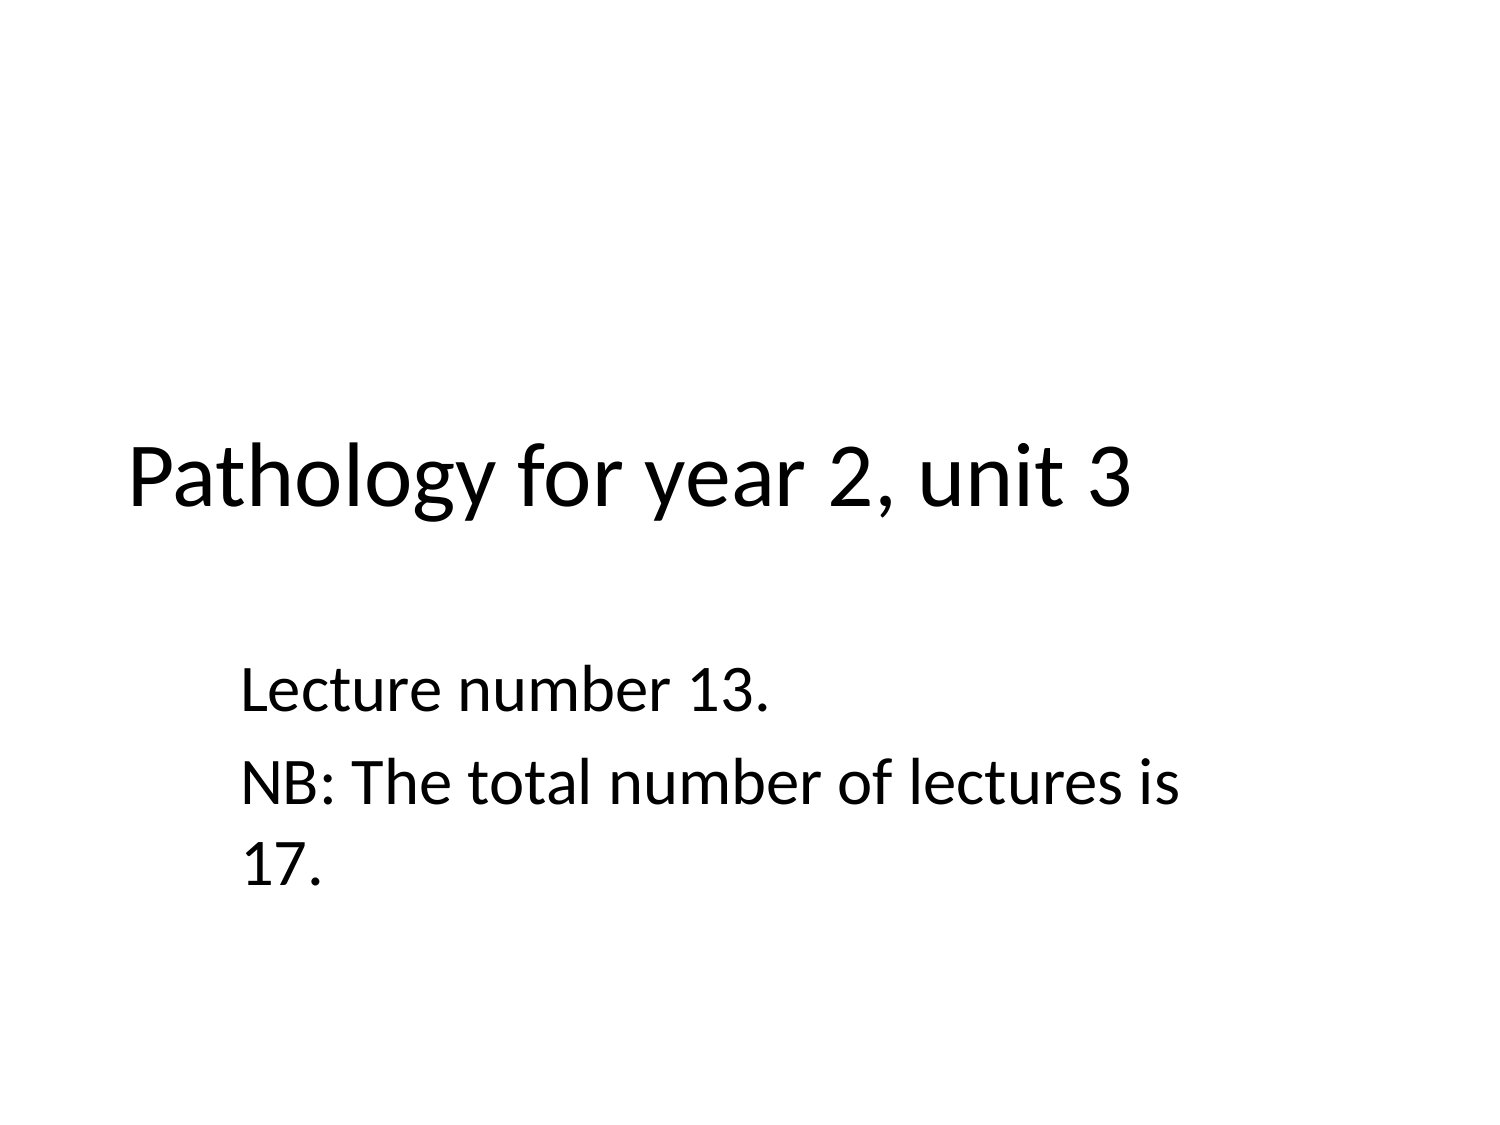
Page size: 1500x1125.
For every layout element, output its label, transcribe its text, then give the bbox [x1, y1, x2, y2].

subtitle Lecture number 13. NB: The total number of lectures is 17. [225, 637, 1275, 925]
title Pathology for year 2, unit 3 [112, 349, 1388, 591]
